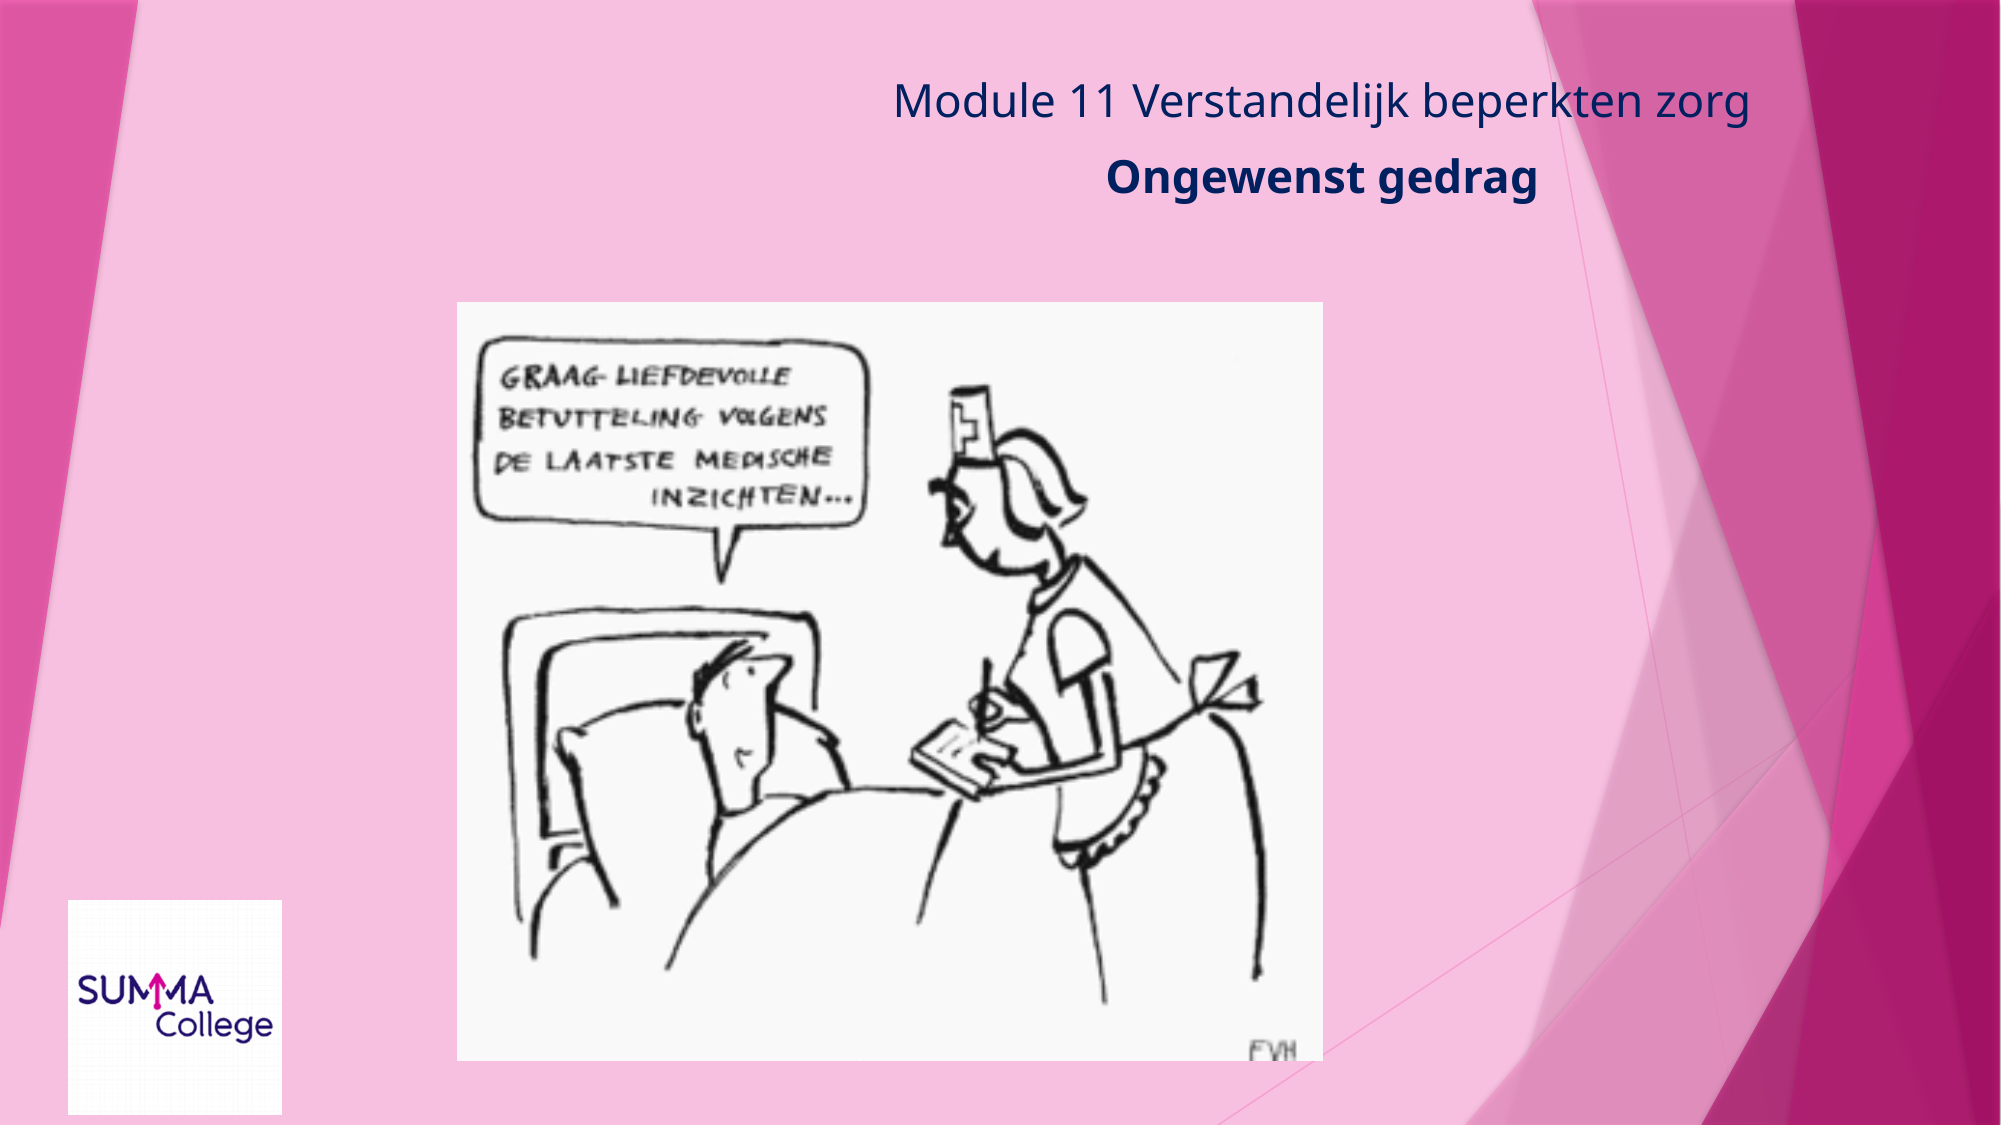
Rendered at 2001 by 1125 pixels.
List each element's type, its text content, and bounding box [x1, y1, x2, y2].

subtitle Module 11 Verstandelijk beperkten zorg Ongewenst gedrag [606, 64, 2000, 303]
picture [67, 899, 283, 1115]
picture [456, 301, 1323, 1061]
